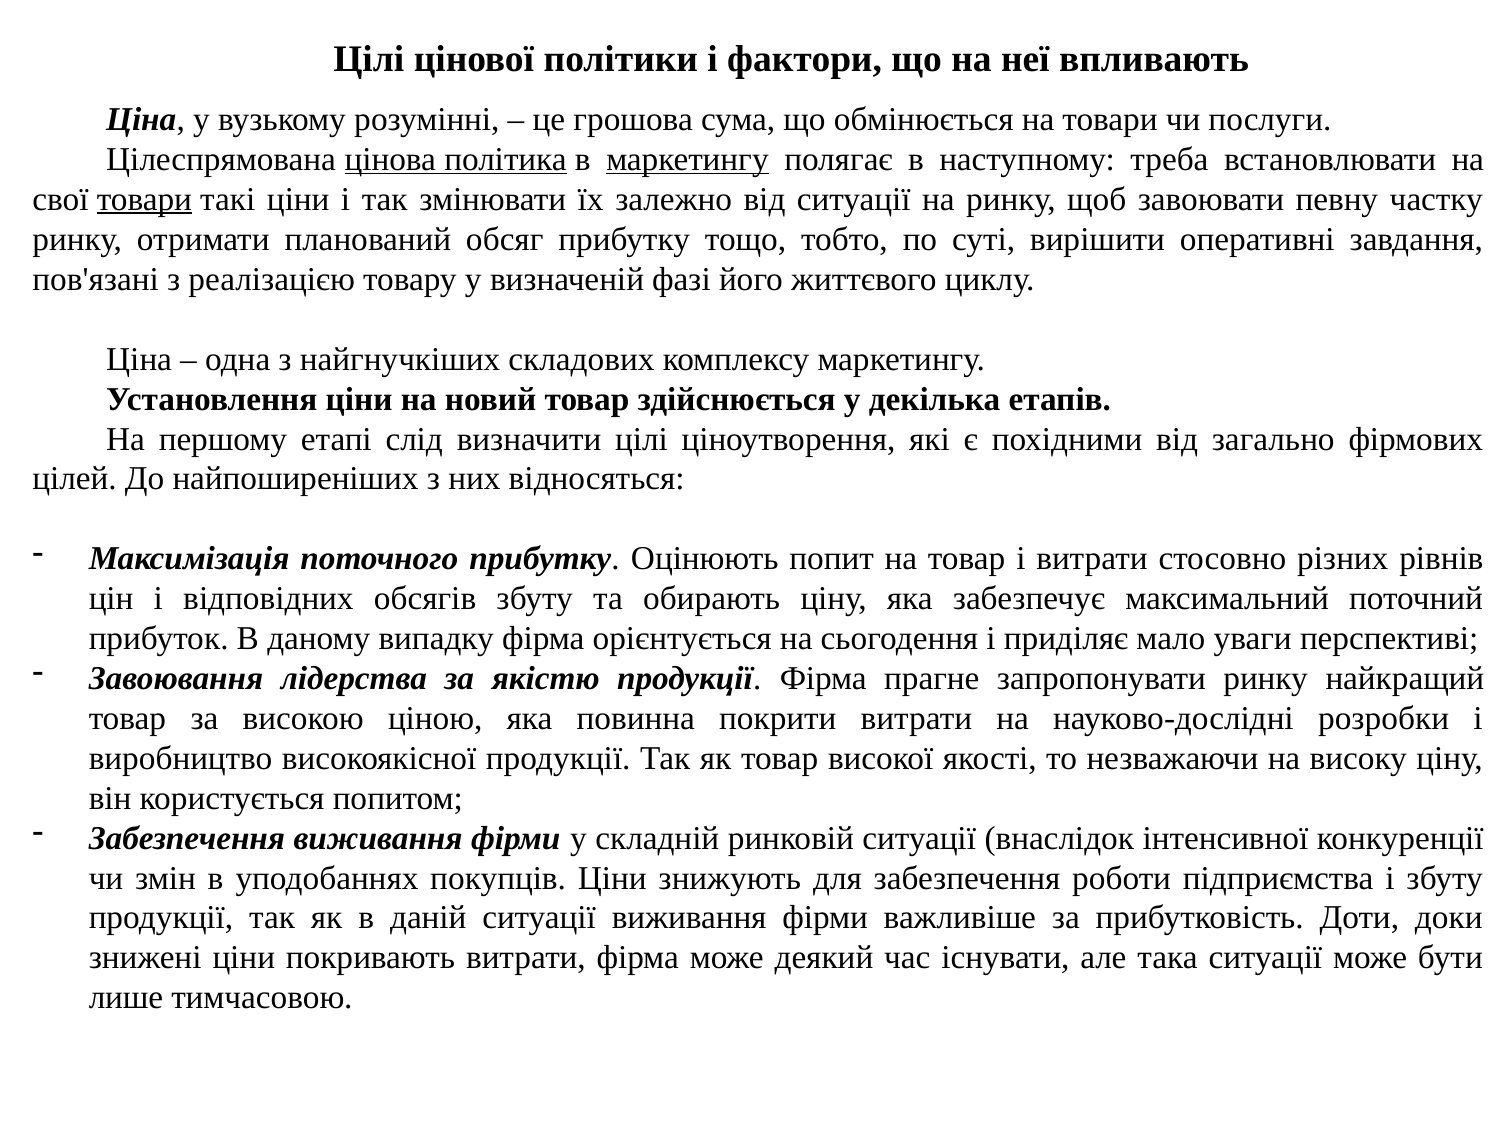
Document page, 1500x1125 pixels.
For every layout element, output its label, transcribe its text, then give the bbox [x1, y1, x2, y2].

text_box Ціна, у вузькому розумінні, – це грошова сума, що обмінюється на товари чи послуги. Цілеспрямована цінова політика в маркетингу полягає в наступному: треба встановлювати на свої товари такі ціни і так змінювати їх залежно від ситуації на ринку, щоб завоювати певну частку ринку, отримати планований обсяг прибутку тощо, тобто, по суті, вирішити оперативні завдання, пов'язані з реалізацією товару у визначеній фазі його життєвого циклу. Ціна – одна з найгнучкіших складових комплексу маркетингу. Установлення ціни на новий товар здійснюється у декілька етапів. На першому етапі слід визначити цілі ціноутворення, які є похідними від загально фірмових цілей. До найпоширеніших з них відносяться: Максимізація поточного прибутку. Оцінюють попит на товар і витрати стосовно різних рівнів цін і відповідних обсягів збуту та обирають ціну, яка забезпечує максимальний поточний прибуток. В даному випадку фірма орієнтується на сьогодення і приділяє мало уваги перспективі; Завоювання лідерства за якістю продукції. Фірма прагне запропонувати ринку найкращий товар за високою ціною, яка повинна покрити витрати на науково-дослідні розробки і виробництво високоякісної продукції. Так як товар високої якості, то незважаючи на високу ціну, він користується попитом; Забезпечення виживання фірми у складній ринковій ситуації (внаслідок інтенсивної конкуренції чи змін в уподобаннях покупців. Ціни знижують для забезпечення роботи підприємства і збуту продукції, так як в даній ситуації виживання фірми важливіше за прибутковість. Доти, доки знижені ціни покривають витрати, фірма може деякий час існувати, але така ситуації може бути лише тимчасовою. [17, 89, 1500, 1023]
text_box Цілі цінової політики і фактори, що на неї впливають [153, 3, 1347, 86]
